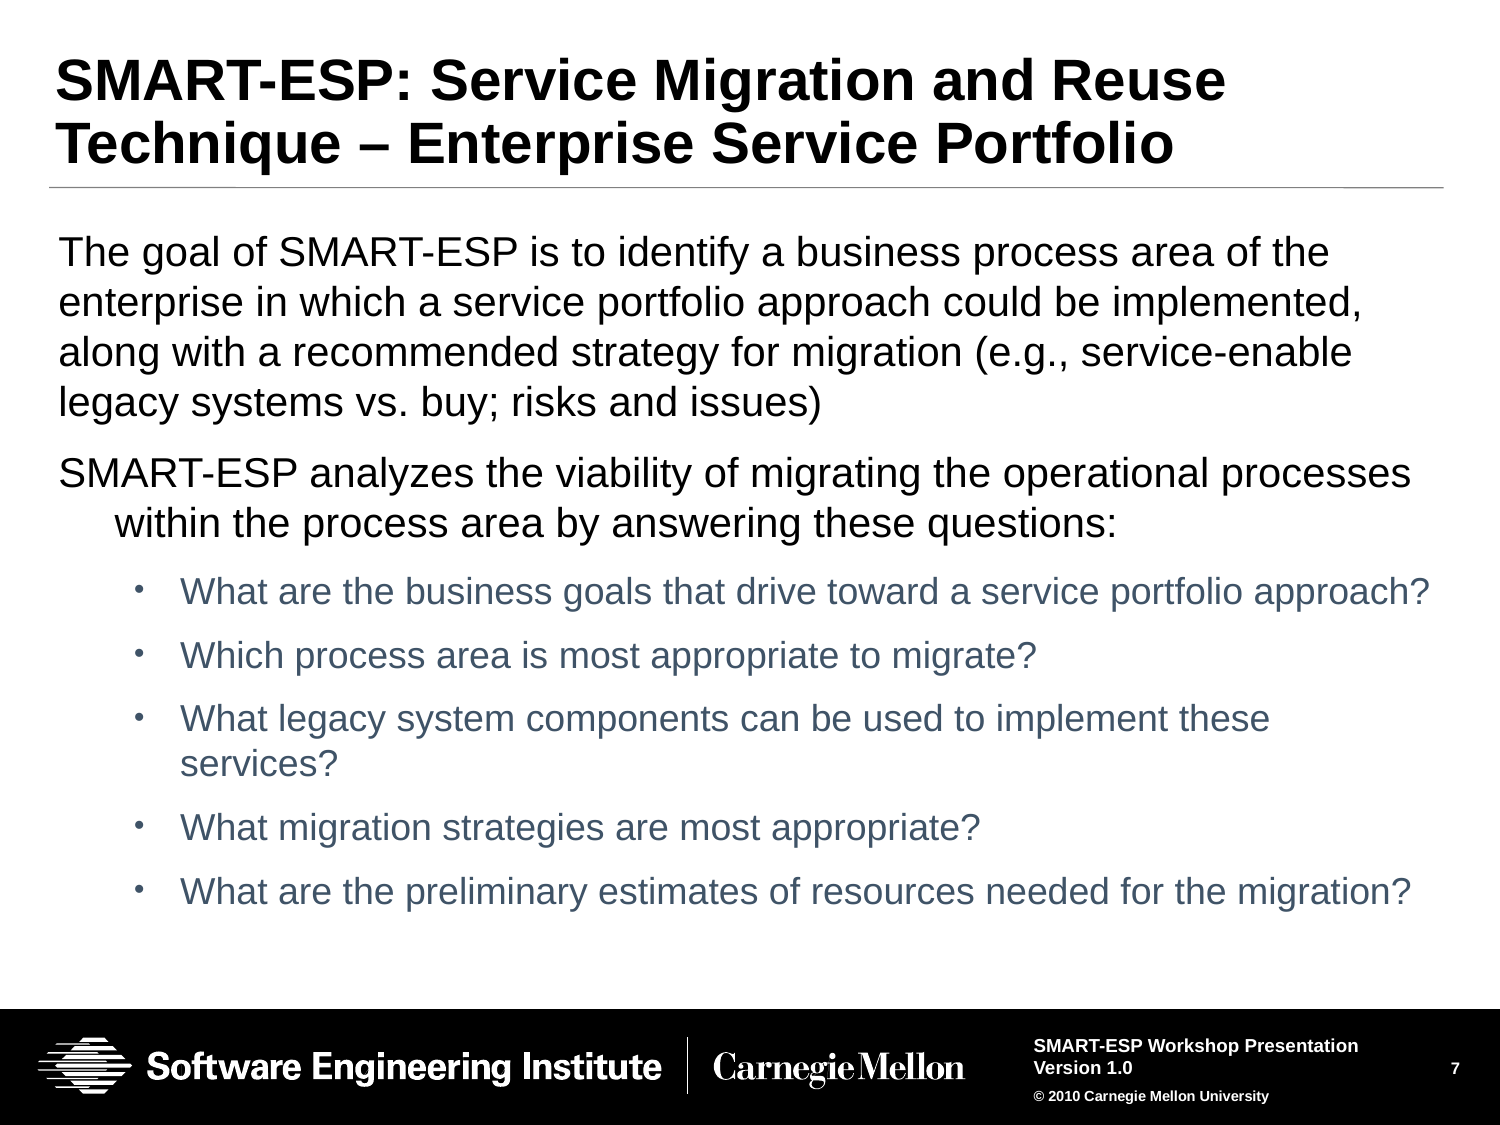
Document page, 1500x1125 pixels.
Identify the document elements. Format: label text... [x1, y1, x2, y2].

title SMART-ESP: Service Migration and Reuse Technique – Enterprise Service Portfolio [55, 49, 1451, 178]
list The goal of SMART-ESP is to identify a business process area of the enterprise in which a service portfolio approach could be implemented, along with a recommended strategy for migration (e.g., service-enable legacy systems vs. buy; risks and issues) SMART-ESP analyzes the viability of migrating the operational processes within the process area by answering these questions: What are the business goals that drive toward a service portfolio approach? Which process area is most appropriate to migrate? What legacy system components can be used to implement these services? What migration strategies are most appropriate? What are the preliminary estimates of resources needed for the migration? [58, 224, 1438, 953]
